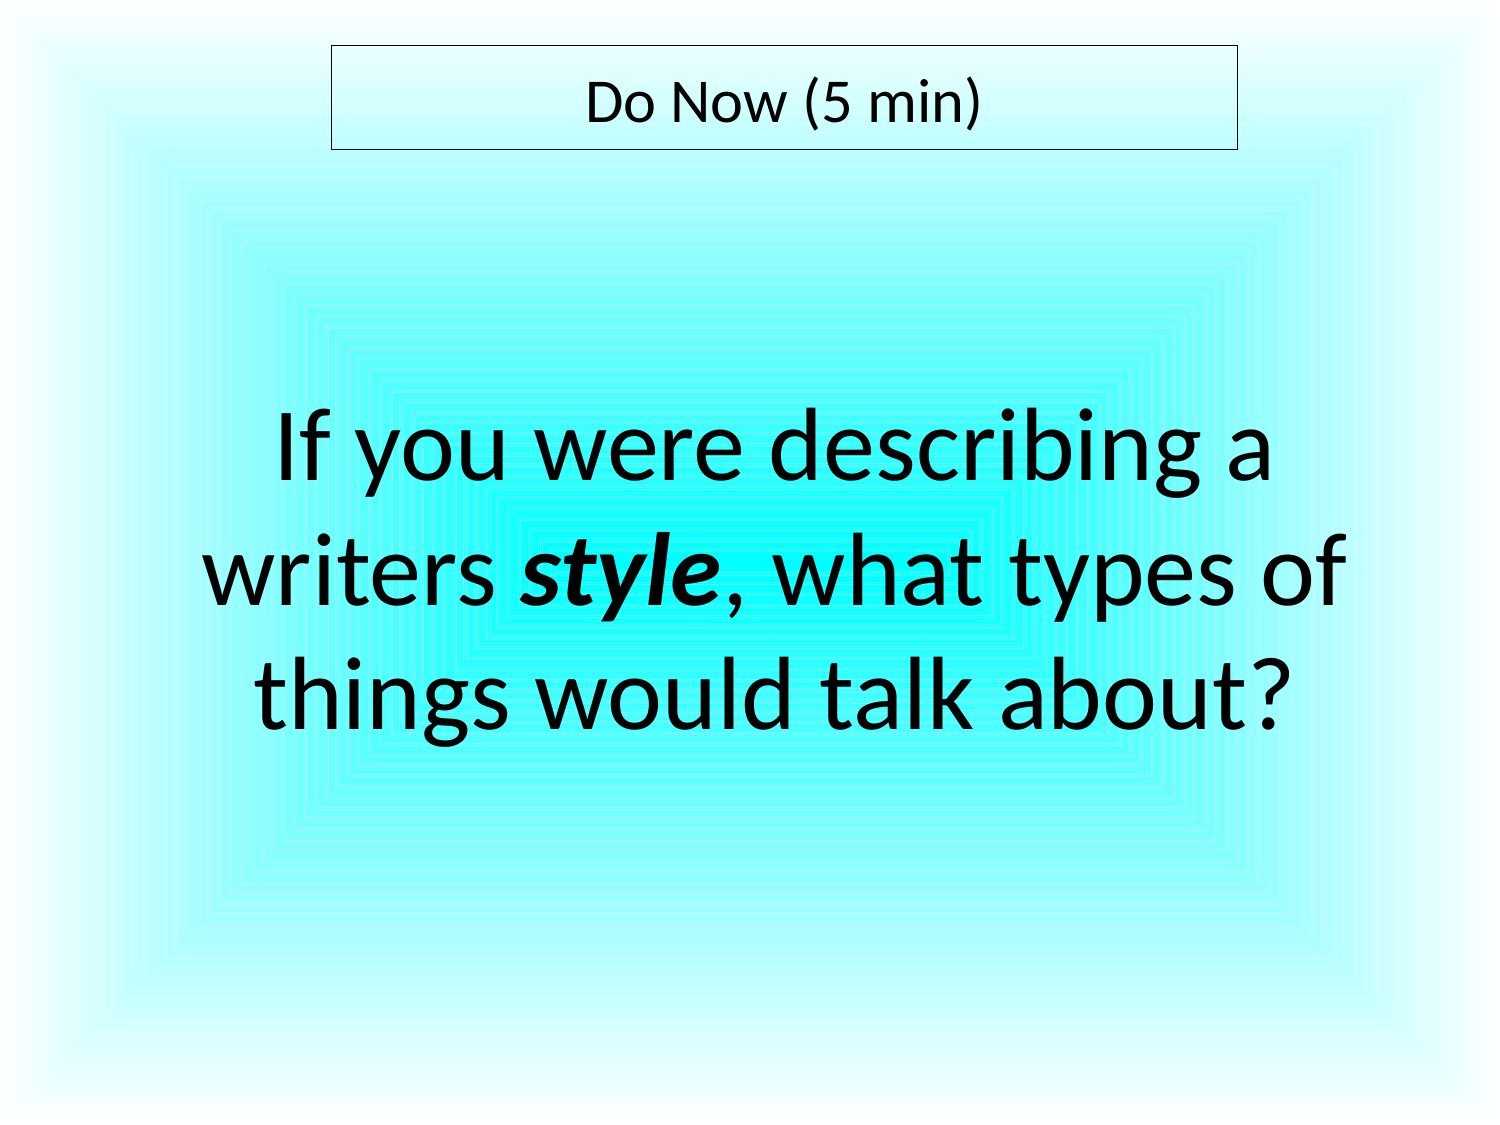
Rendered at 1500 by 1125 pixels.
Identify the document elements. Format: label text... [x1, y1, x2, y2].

text_box If you were describing a writers style, what types of things would talk about? [174, 243, 1375, 759]
text_box Do Now (5 min) [331, 45, 1238, 150]
